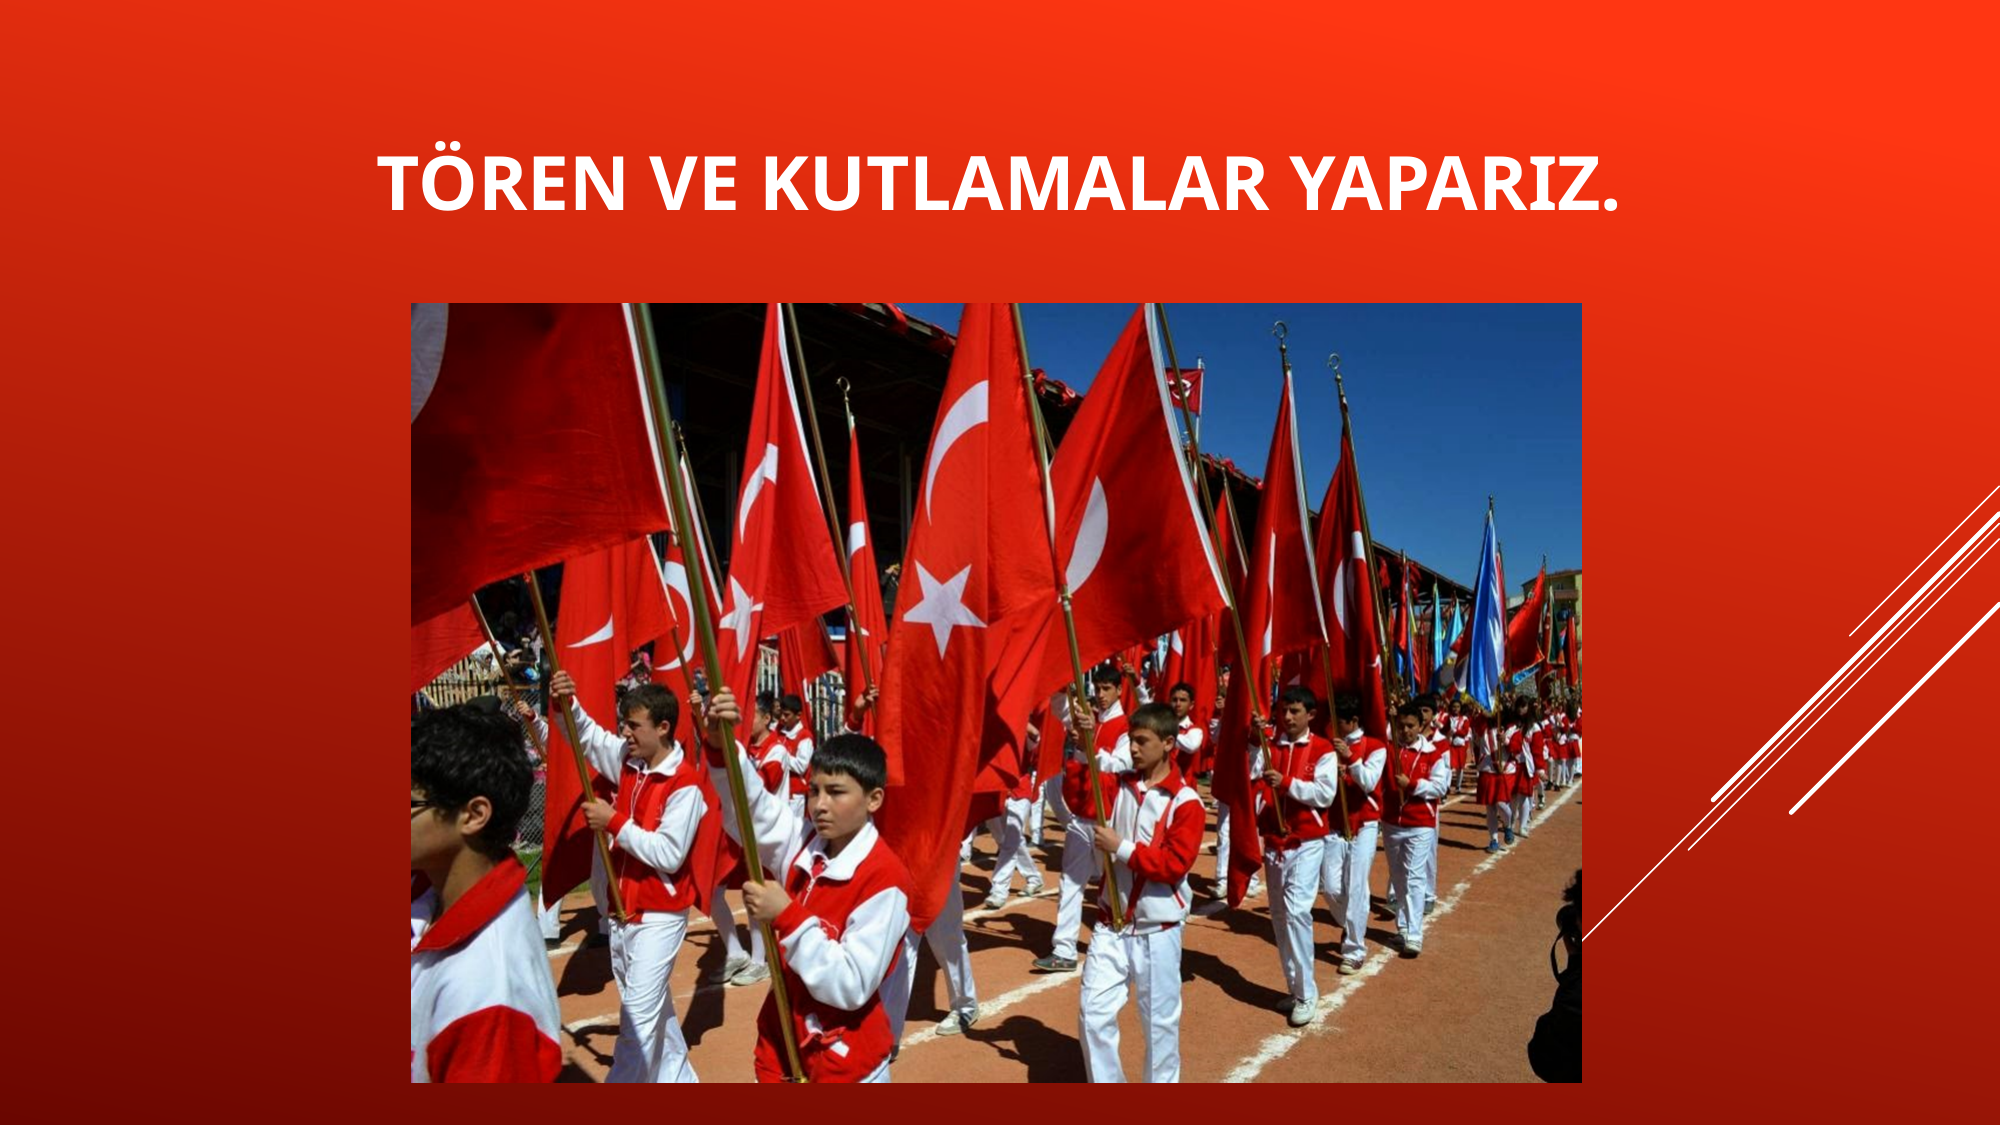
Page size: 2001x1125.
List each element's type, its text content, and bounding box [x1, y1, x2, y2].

title Tören ve kutlamalar yaparız. [361, 56, 1762, 304]
picture [410, 303, 1582, 1083]
